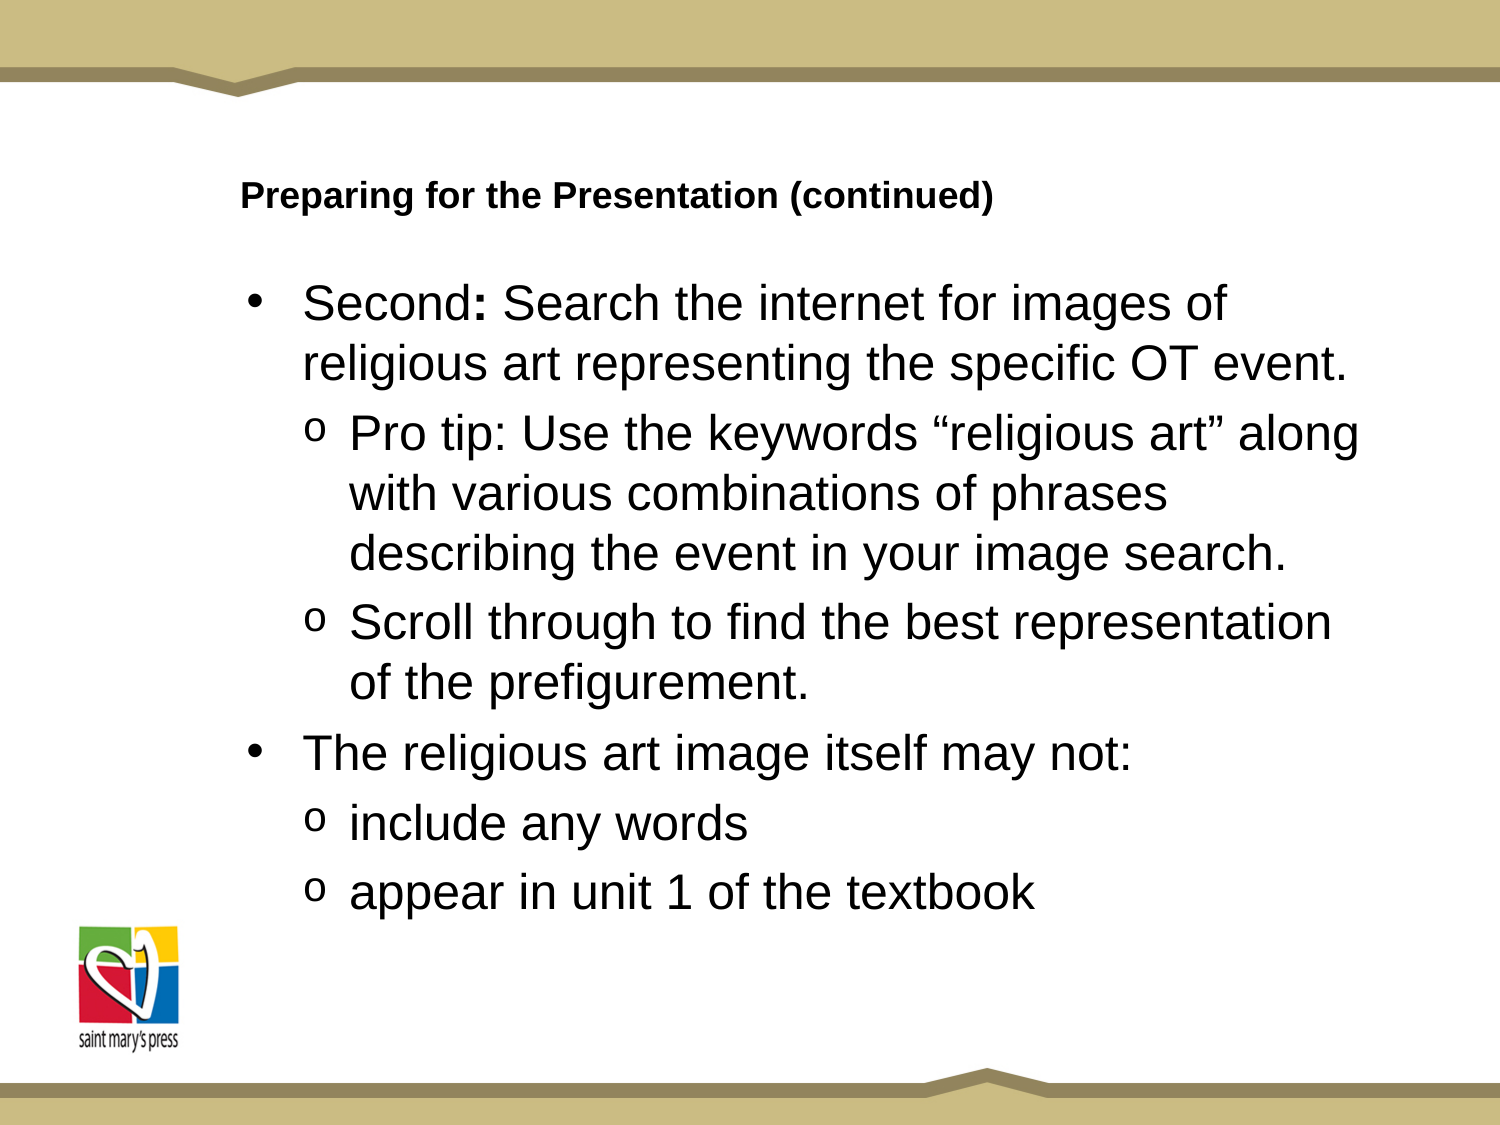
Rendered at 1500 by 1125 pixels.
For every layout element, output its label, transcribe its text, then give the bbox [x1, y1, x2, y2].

title Preparing for the Presentation (continued) [225, 149, 1500, 238]
picture [0, 0, 1500, 1125]
list Second: Search the internet for images of religious art representing the specific OT event. Pro tip: Use the keywords “religious art” along with various combinations of phrases describing the event in your image search. Scroll through to find the best representation of the prefigurement. The religious art image itself may not: include any words appear in unit 1 of the textbook [231, 262, 1394, 1050]
